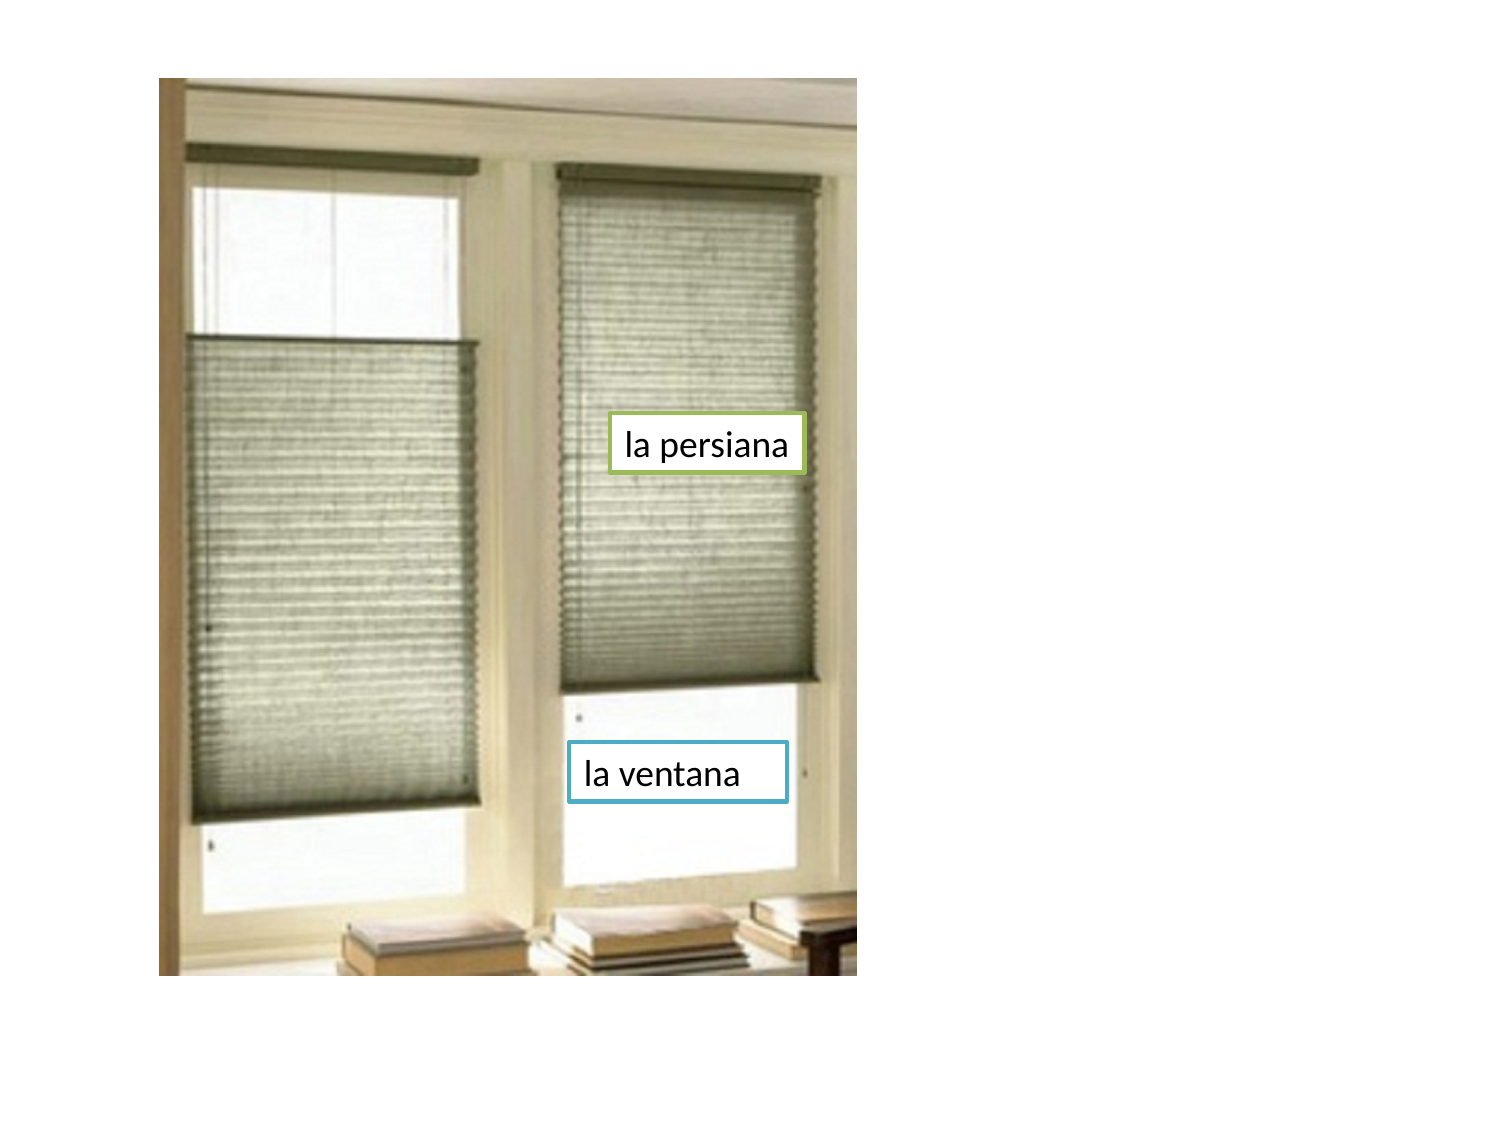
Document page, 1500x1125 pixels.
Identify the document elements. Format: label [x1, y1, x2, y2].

picture [159, 78, 857, 977]
